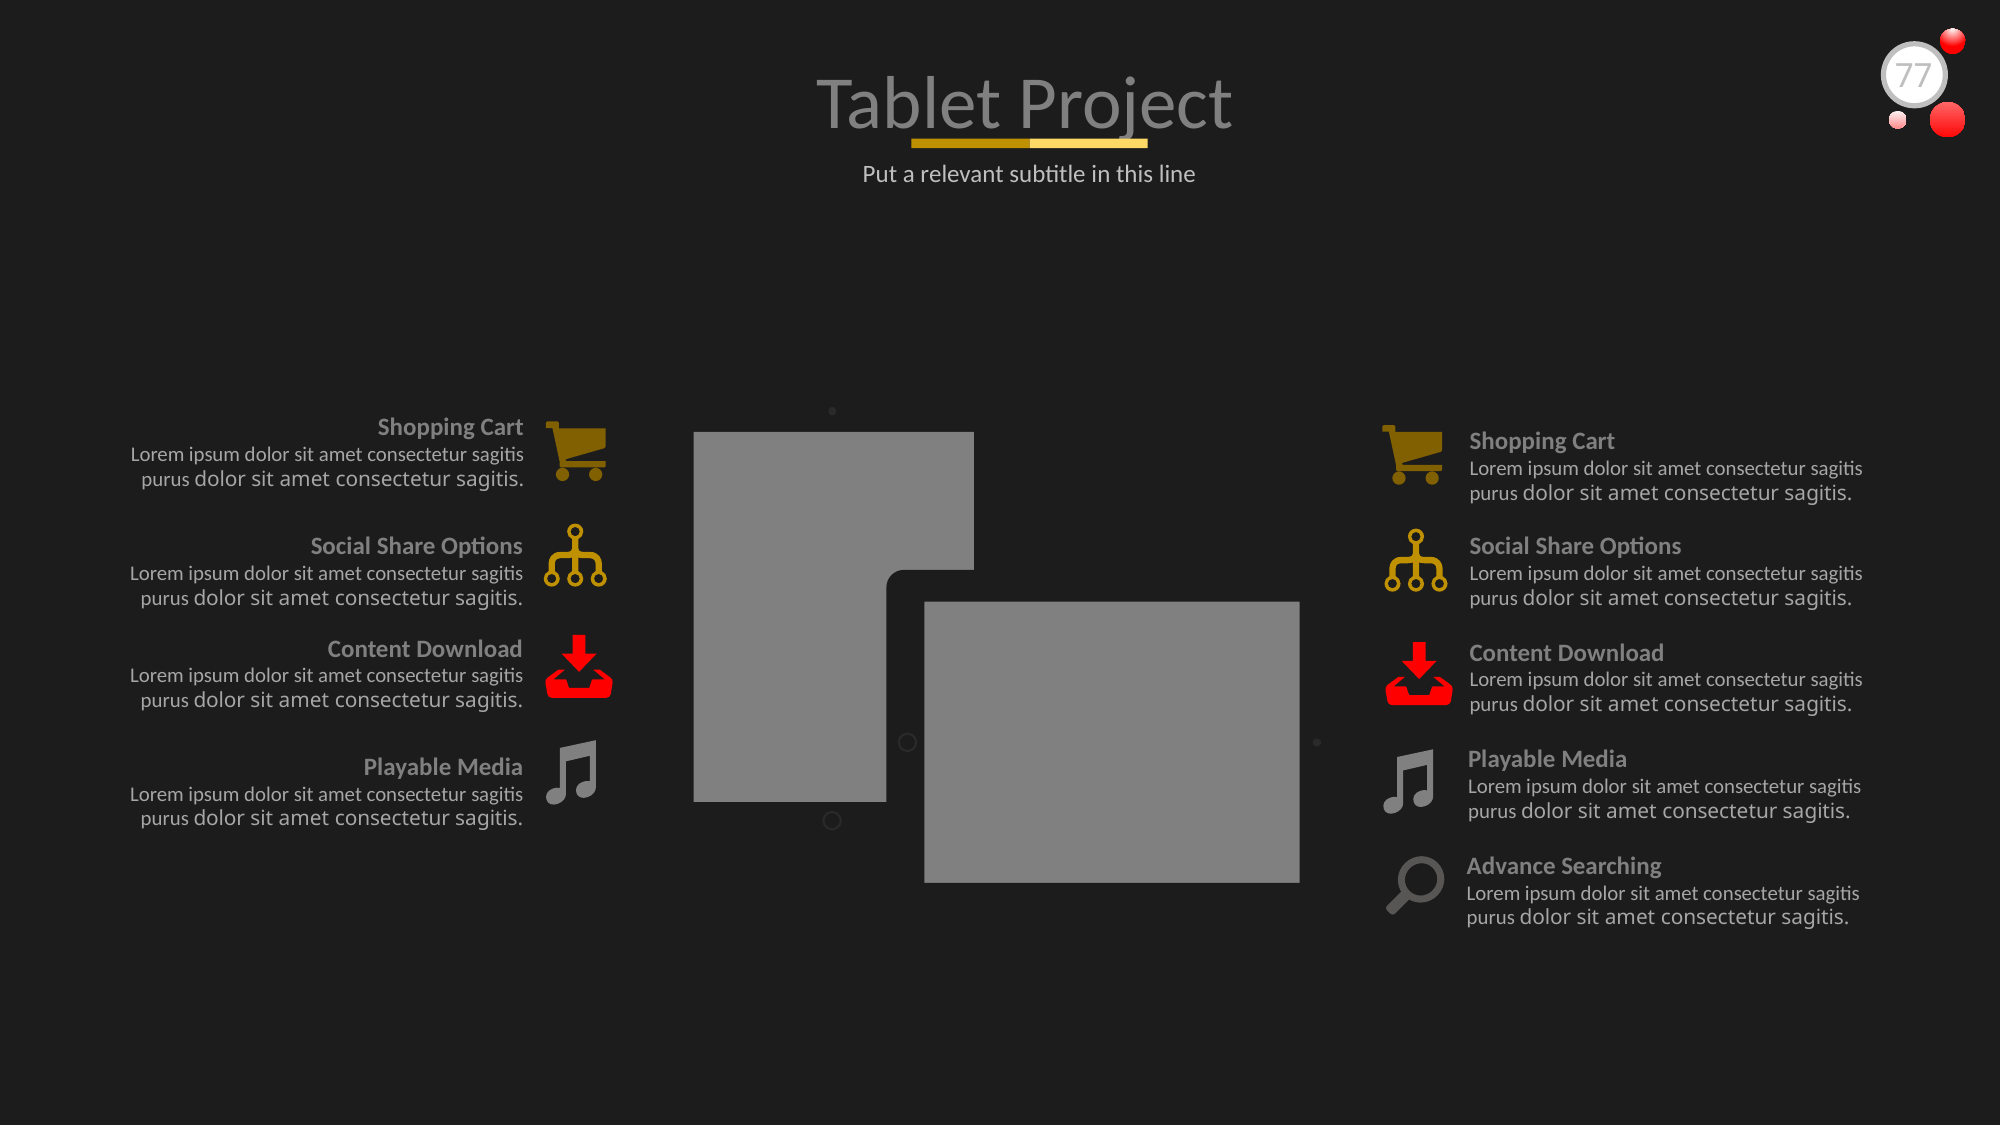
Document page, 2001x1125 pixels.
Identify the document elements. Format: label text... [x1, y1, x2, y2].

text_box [659, 394, 1005, 842]
text_box [546, 740, 596, 805]
text_box Social Share Options Lorem ipsum dolor sit amet consectetur sagitis purus dolor sit amet consectetur sagitis. [1454, 510, 1898, 617]
text_box Shopping Cart Lorem ipsum dolor sit amet consectetur sagitis purus dolor sit amet consectetur sagitis. [95, 391, 539, 510]
text_box Advance Searching Lorem ipsum dolor sit amet consectetur sagitis purus dolor sit amet consectetur sagitis. [1451, 830, 1895, 949]
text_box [1876, 28, 1966, 138]
text_box [1401, 642, 1437, 680]
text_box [911, 138, 1148, 149]
text_box [1385, 676, 1453, 706]
text_box Playable Media Lorem ipsum dolor sit amet consectetur sagitis purus dolor sit amet consectetur sagitis. [95, 731, 539, 850]
text_box [1382, 425, 1443, 485]
text_box [1283, 602, 1299, 882]
text_box Social Share Options Lorem ipsum dolor sit amet consectetur sagitis purus dolor sit amet consectetur sagitis. [95, 510, 539, 613]
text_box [937, 518, 1283, 966]
text_box Tablet Project [597, 1, 1454, 152]
text_box Put a relevant subtitle in this line [792, 142, 1267, 202]
text_box Shopping Cart Lorem ipsum dolor sit amet consectetur sagitis purus dolor sit amet consectetur sagitis. [1454, 405, 1898, 510]
text_box [545, 421, 606, 482]
text_box Content Download Lorem ipsum dolor sit amet consectetur sagitis purus dolor sit amet consectetur sagitis. [95, 613, 539, 731]
text_box [1384, 528, 1448, 592]
text_box [561, 634, 597, 672]
text_box [1385, 856, 1445, 915]
text_box [543, 523, 607, 587]
text_box [925, 842, 937, 882]
text_box [545, 669, 613, 698]
text_box Playable Media Lorem ipsum dolor sit amet consectetur sagitis purus dolor sit amet consectetur sagitis. [1453, 723, 1897, 842]
text_box Content Download Lorem ipsum dolor sit amet consectetur sagitis purus dolor sit amet consectetur sagitis. [1454, 617, 1898, 736]
text_box [1383, 749, 1434, 814]
